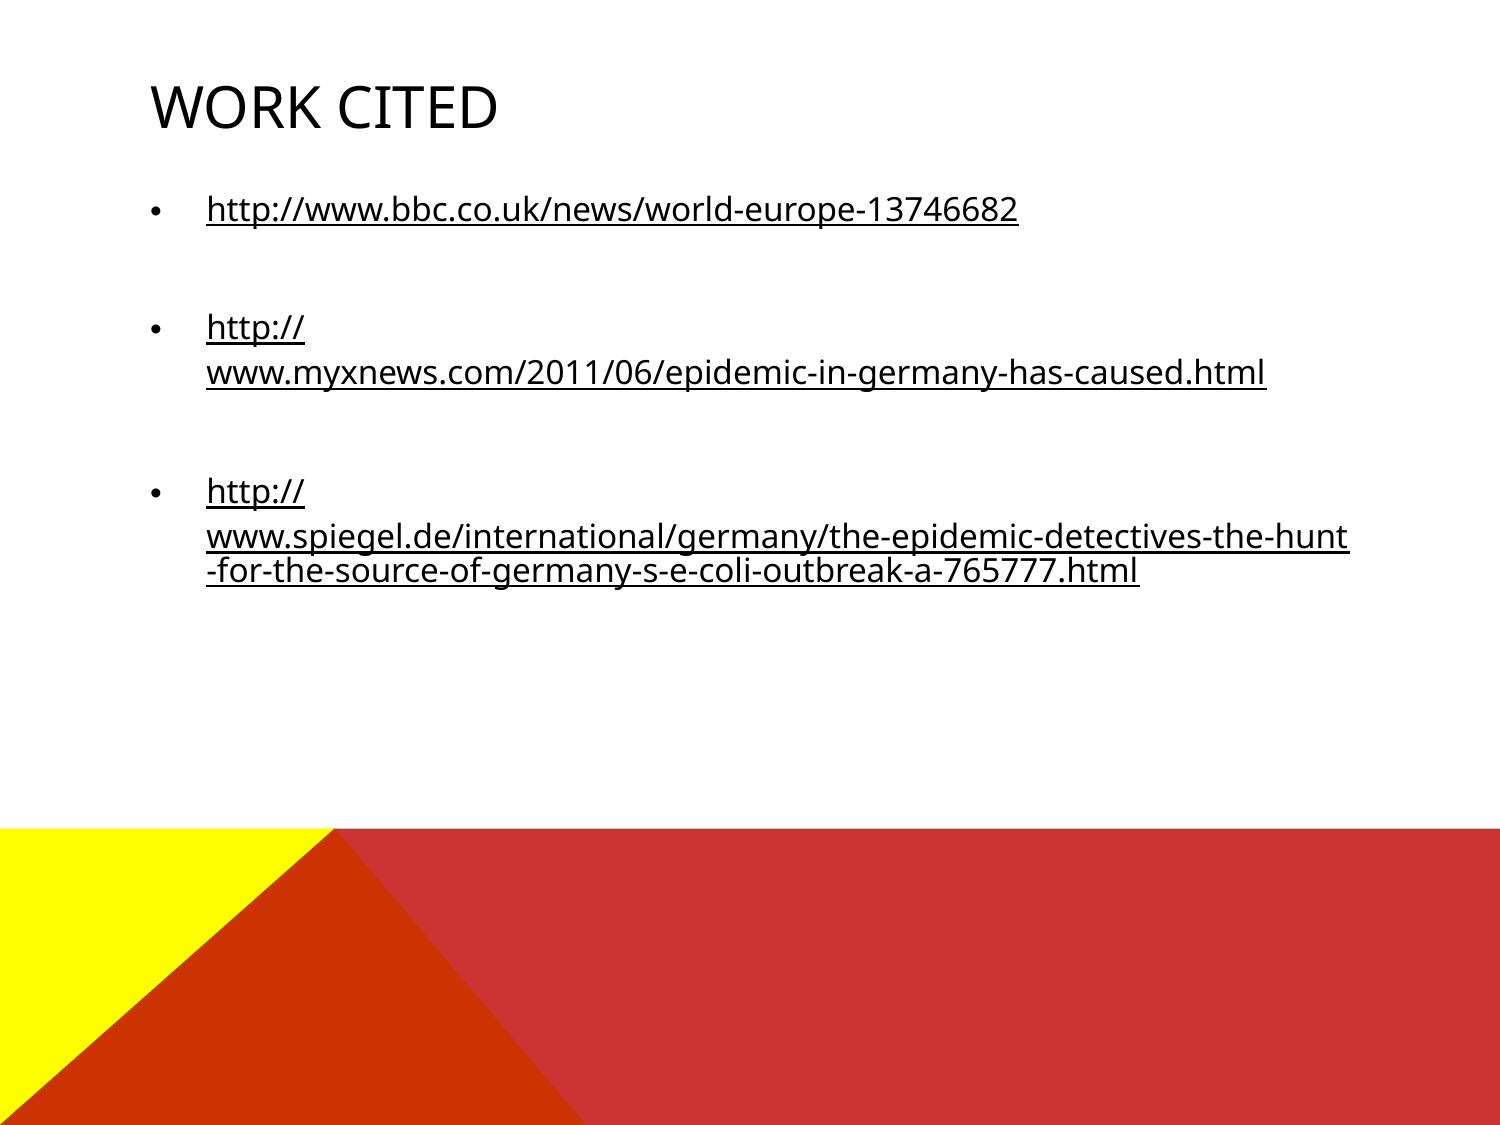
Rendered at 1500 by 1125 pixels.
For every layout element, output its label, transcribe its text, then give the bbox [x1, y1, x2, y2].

list http://www.bbc.co.uk/news/world-europe-13746682 http://www.myxnews.com/2011/06/epidemic-in-germany-has-caused.html http://www.spiegel.de/international/germany/the-epidemic-detectives-the-hunt-for-the-source-of-germany-s-e-coli-outbreak-a-765777.html [135, 180, 1369, 768]
title Work Cited [135, 60, 1369, 150]
